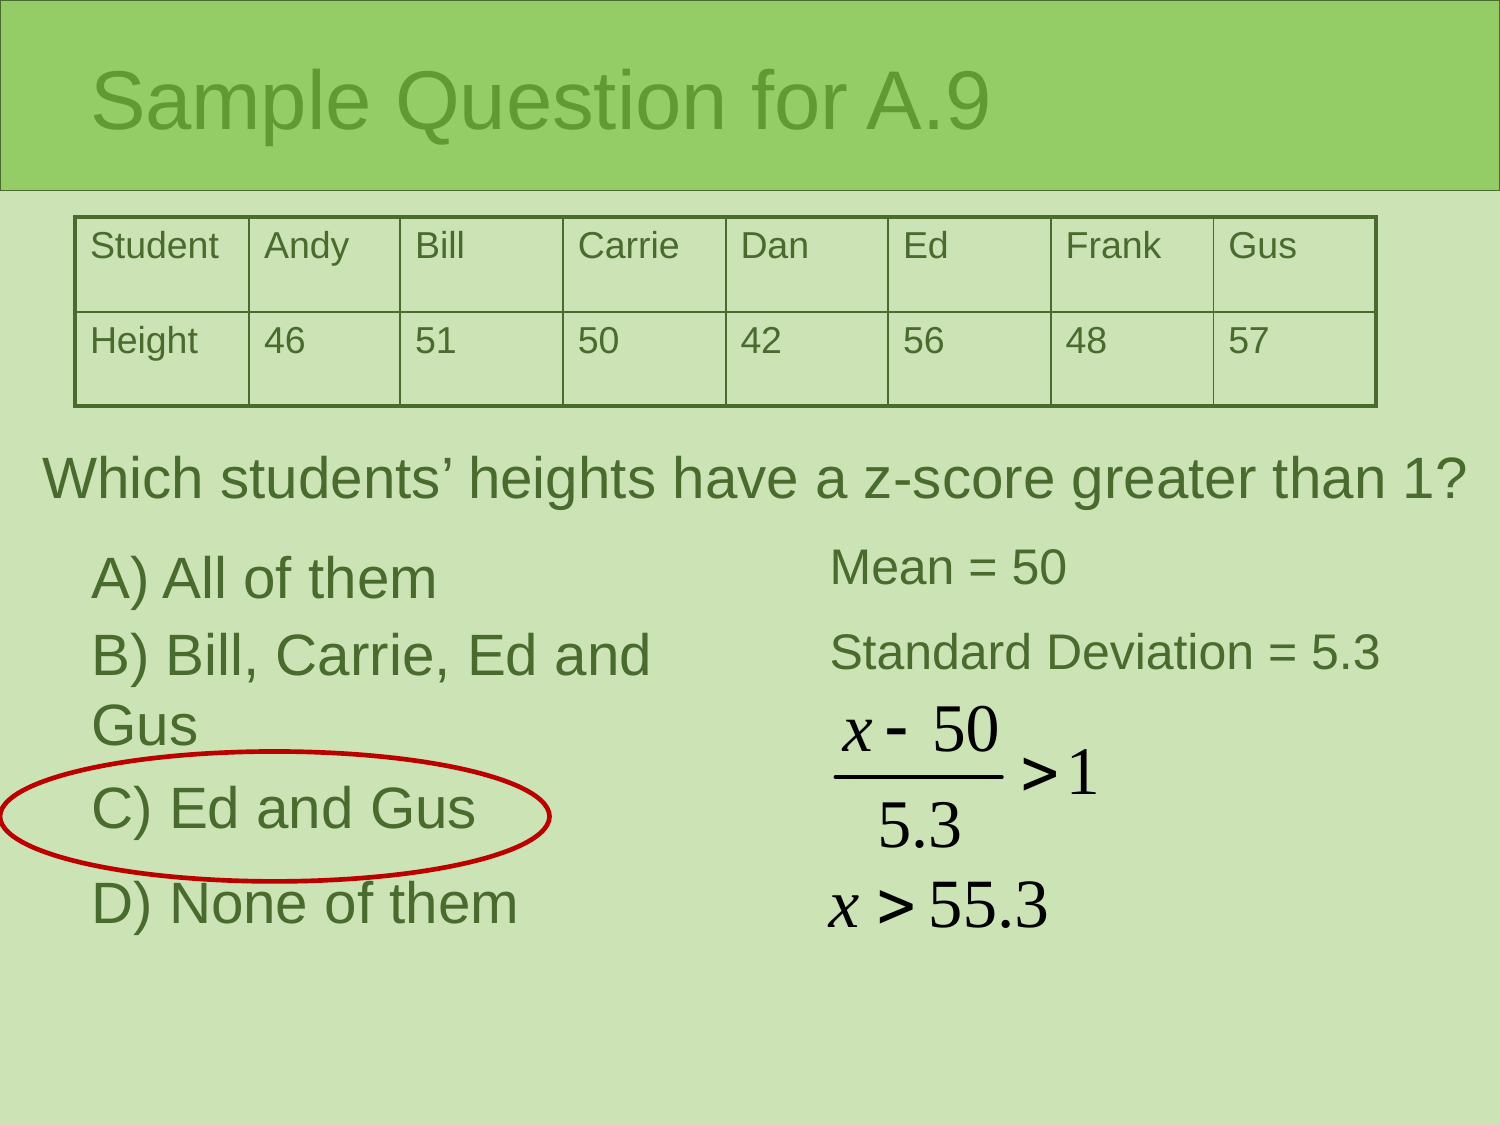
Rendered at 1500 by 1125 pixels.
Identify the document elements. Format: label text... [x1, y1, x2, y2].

table_header Ed [889, 219, 1050, 311]
text_box Which students’ heights have a z-score greater than 1? [27, 432, 1500, 518]
table_cell 56 [889, 313, 1050, 404]
table_header Carrie [564, 219, 725, 311]
title Sample Question for A.9 [74, 30, 1406, 162]
text_box B) Bill, Carrie, Ed and Gus [76, 609, 731, 765]
table_cell 50 [564, 313, 725, 404]
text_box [823, 686, 1108, 863]
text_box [814, 863, 1058, 945]
table_header Bill [401, 219, 562, 311]
text_box D) None of them [76, 857, 591, 943]
table_header Frank [1052, 219, 1213, 311]
text_box A) All of them [76, 533, 490, 609]
text_box C) Ed and Gus [76, 763, 112, 771]
table_cell 48 [1052, 313, 1213, 404]
table_header Student [77, 219, 248, 311]
table_header Gus [1214, 219, 1374, 311]
table_header Andy [250, 219, 399, 311]
table_cell 57 [1214, 313, 1374, 404]
table_cell 51 [401, 313, 562, 404]
table_cell Height [77, 313, 248, 404]
table_cell 46 [250, 313, 399, 404]
text_box [0, 751, 550, 882]
table_header Dan [727, 219, 887, 311]
table_cell 42 [727, 313, 887, 404]
text_box C) Ed and Gus [437, 763, 584, 848]
text_box Mean = 50 Standard Deviation = 5.3 [814, 527, 1400, 832]
